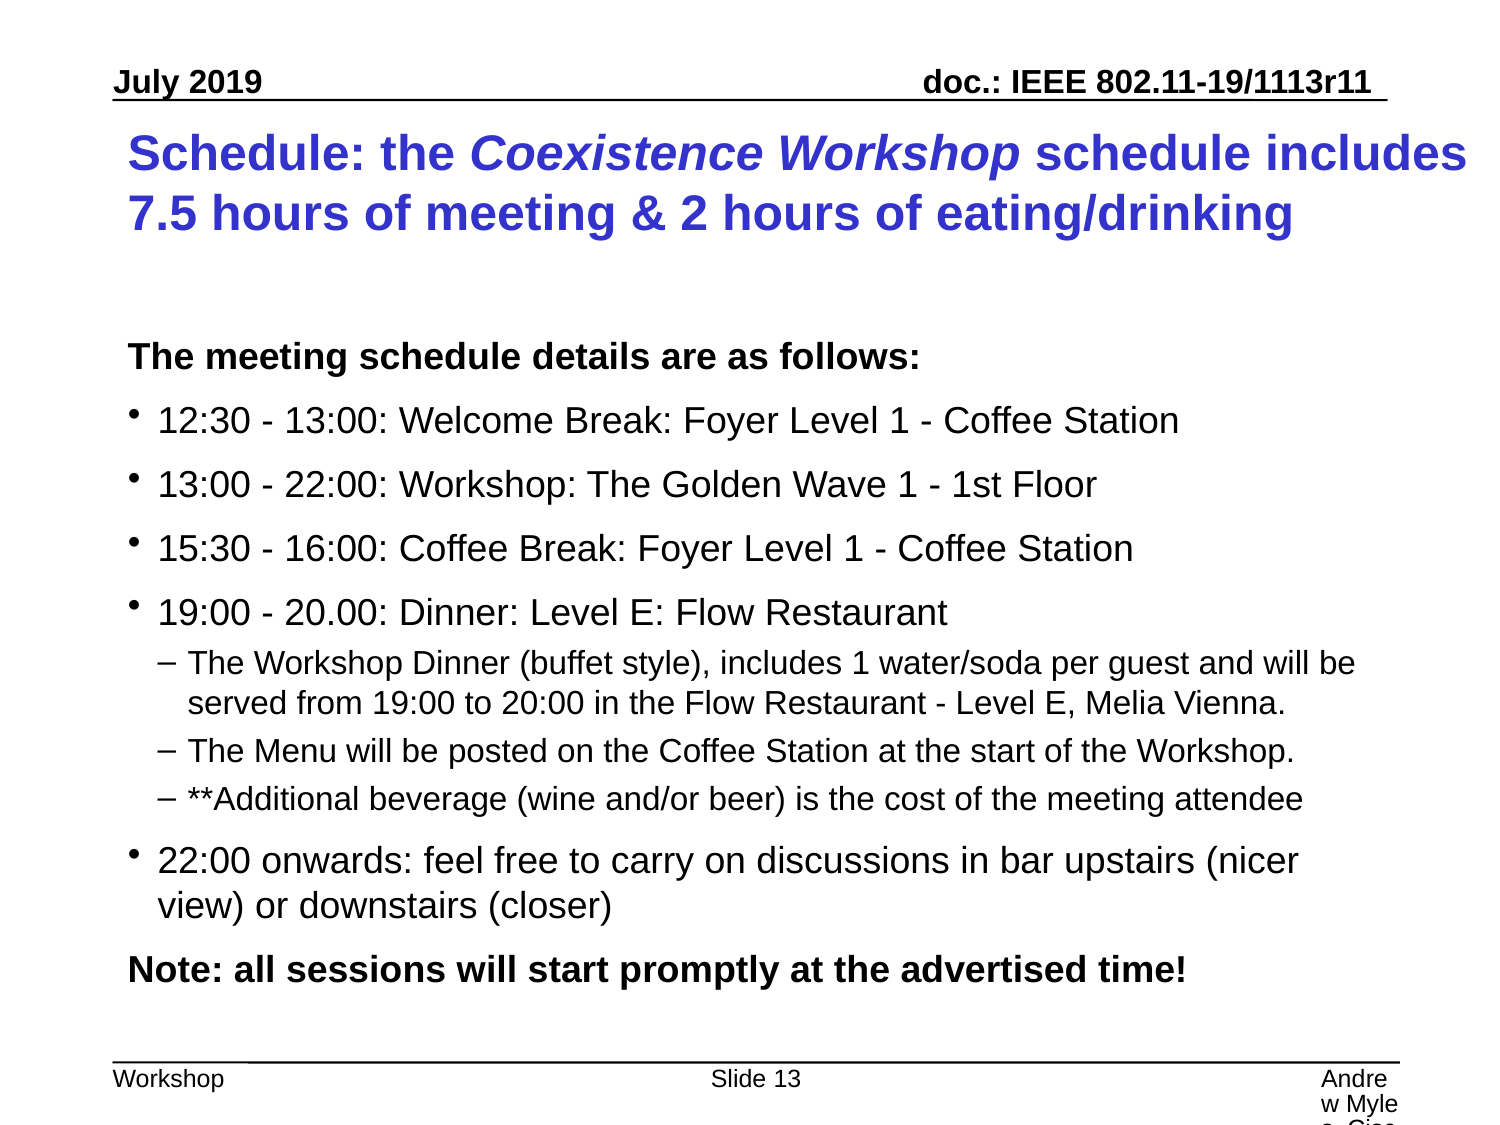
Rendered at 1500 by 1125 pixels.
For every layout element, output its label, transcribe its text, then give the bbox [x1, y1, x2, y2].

footer Andrew Myles, Cisco [1320, 1061, 1402, 1093]
list The meeting schedule details are as follows: 12:30 - 13:00: Welcome Break: Foyer Level 1 - Coffee Station 13:00 - 22:00: Workshop: The Golden Wave 1 - 1st Floor 15:30 - 16:00: Coffee Break: Foyer Level 1 - Coffee Station 19:00 - 20.00: Dinner: Level E: Flow Restaurant The Workshop Dinner (buffet style), includes 1 water/soda per guest and will be served from 19:00 to 20:00 in the Flow Restaurant - Level E, Melia Vienna. The Menu will be posted on the Coffee Station at the start of the Workshop. **Additional beverage (wine and/or beer) is the cost of the meeting attendee 22:00 onwards: feel free to carry on discussions in bar upstairs (nicer view) or downstairs (closer) Note: all sessions will start promptly at the advertised time! [112, 324, 1388, 1000]
title Schedule: the Coexistence Workshop schedule includes 7.5 hours of meeting & 2 hours of eating/drinking [112, 112, 1500, 288]
slide_number Slide 13 [709, 1061, 803, 1093]
